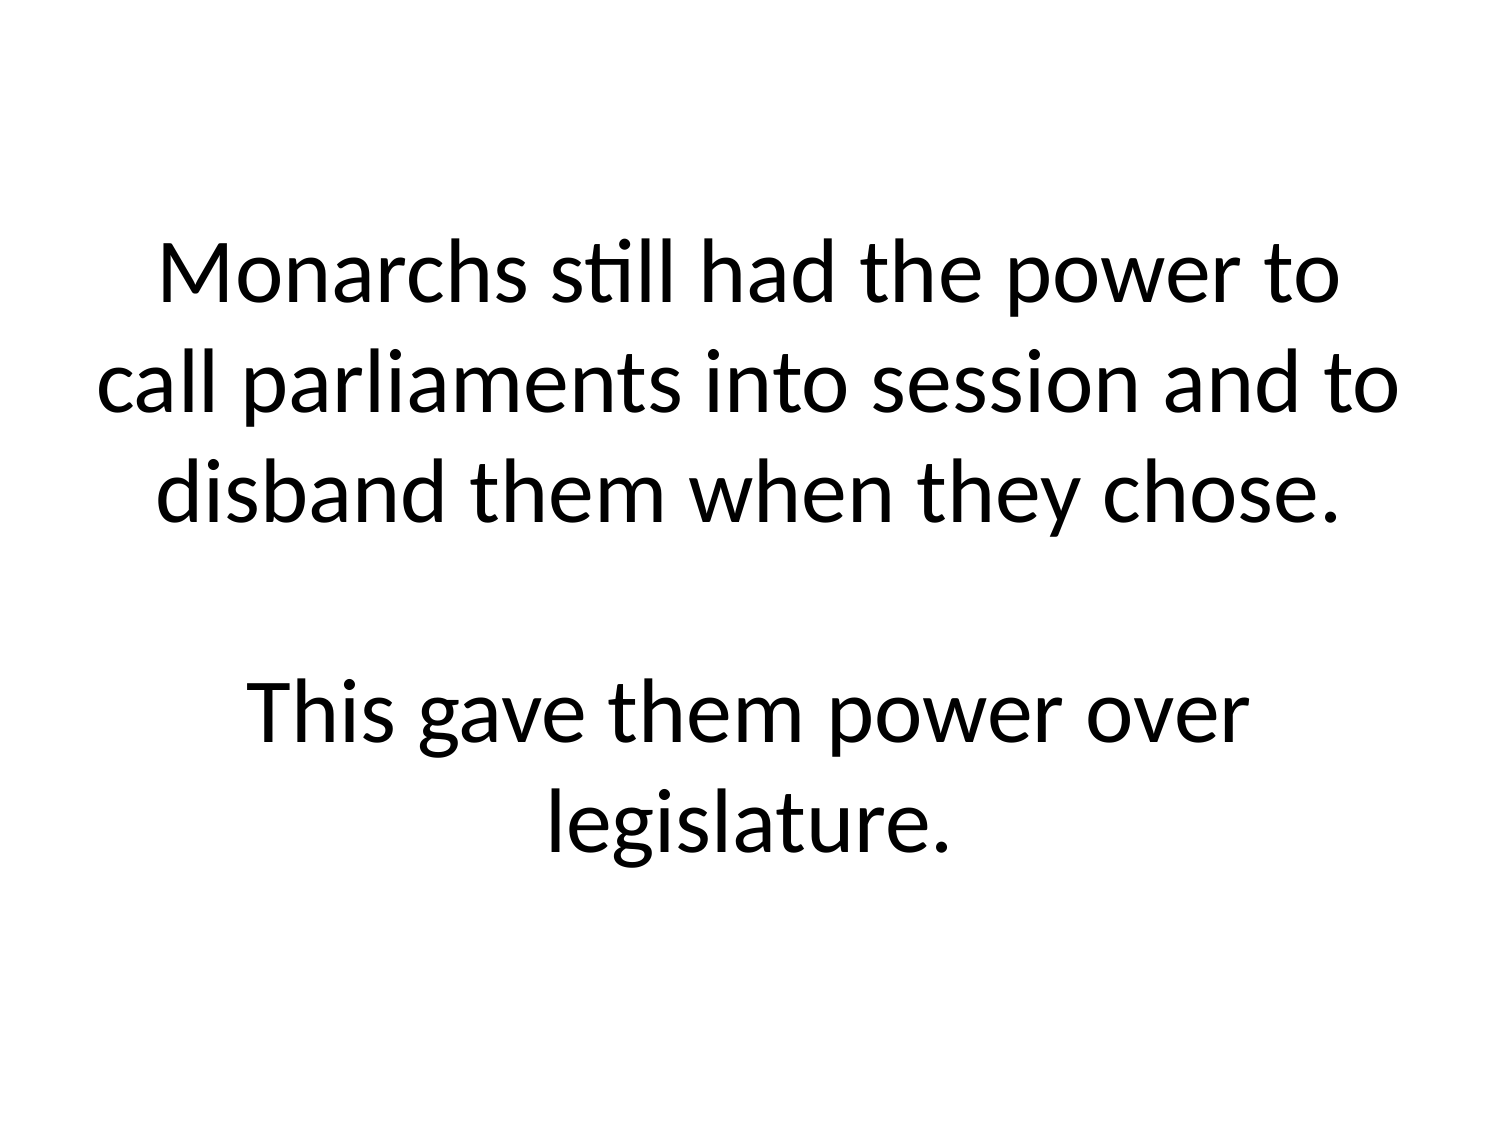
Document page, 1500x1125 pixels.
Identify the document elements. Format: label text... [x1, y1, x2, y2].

title Monarchs still had the power to call parliaments into session and to disband them when they chose. This gave them power over legislature. [74, 44, 1426, 1038]
